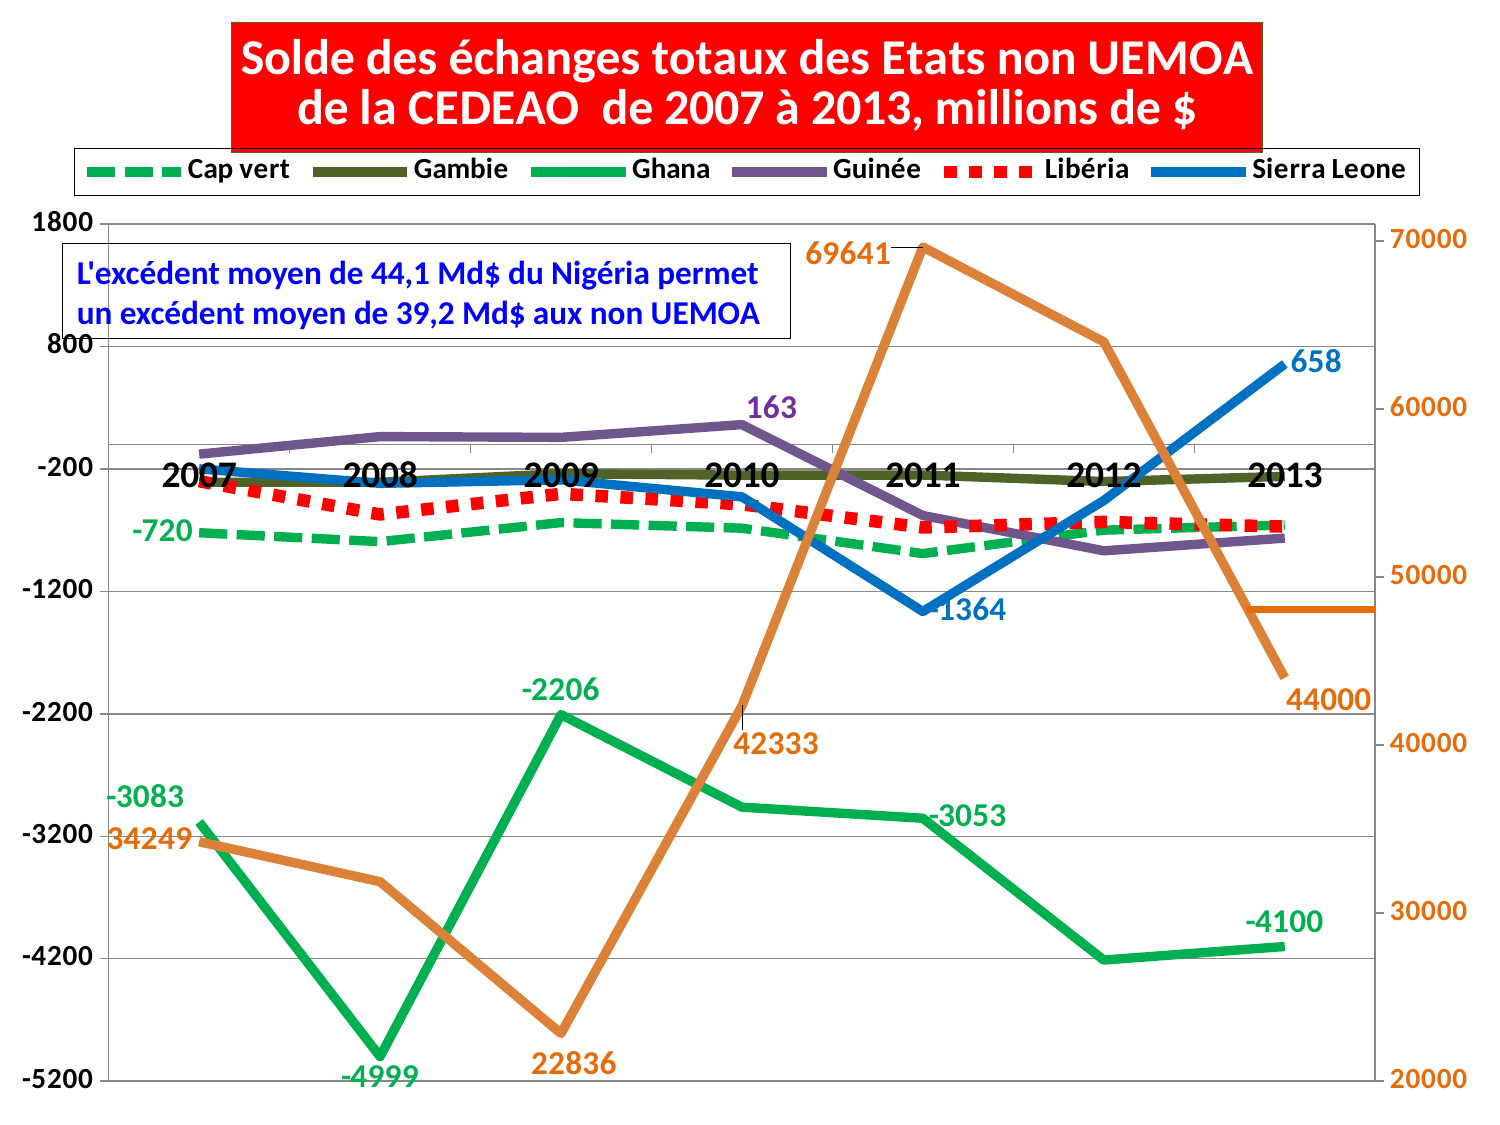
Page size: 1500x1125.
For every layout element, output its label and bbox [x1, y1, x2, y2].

chart [0, 0, 1495, 1110]
